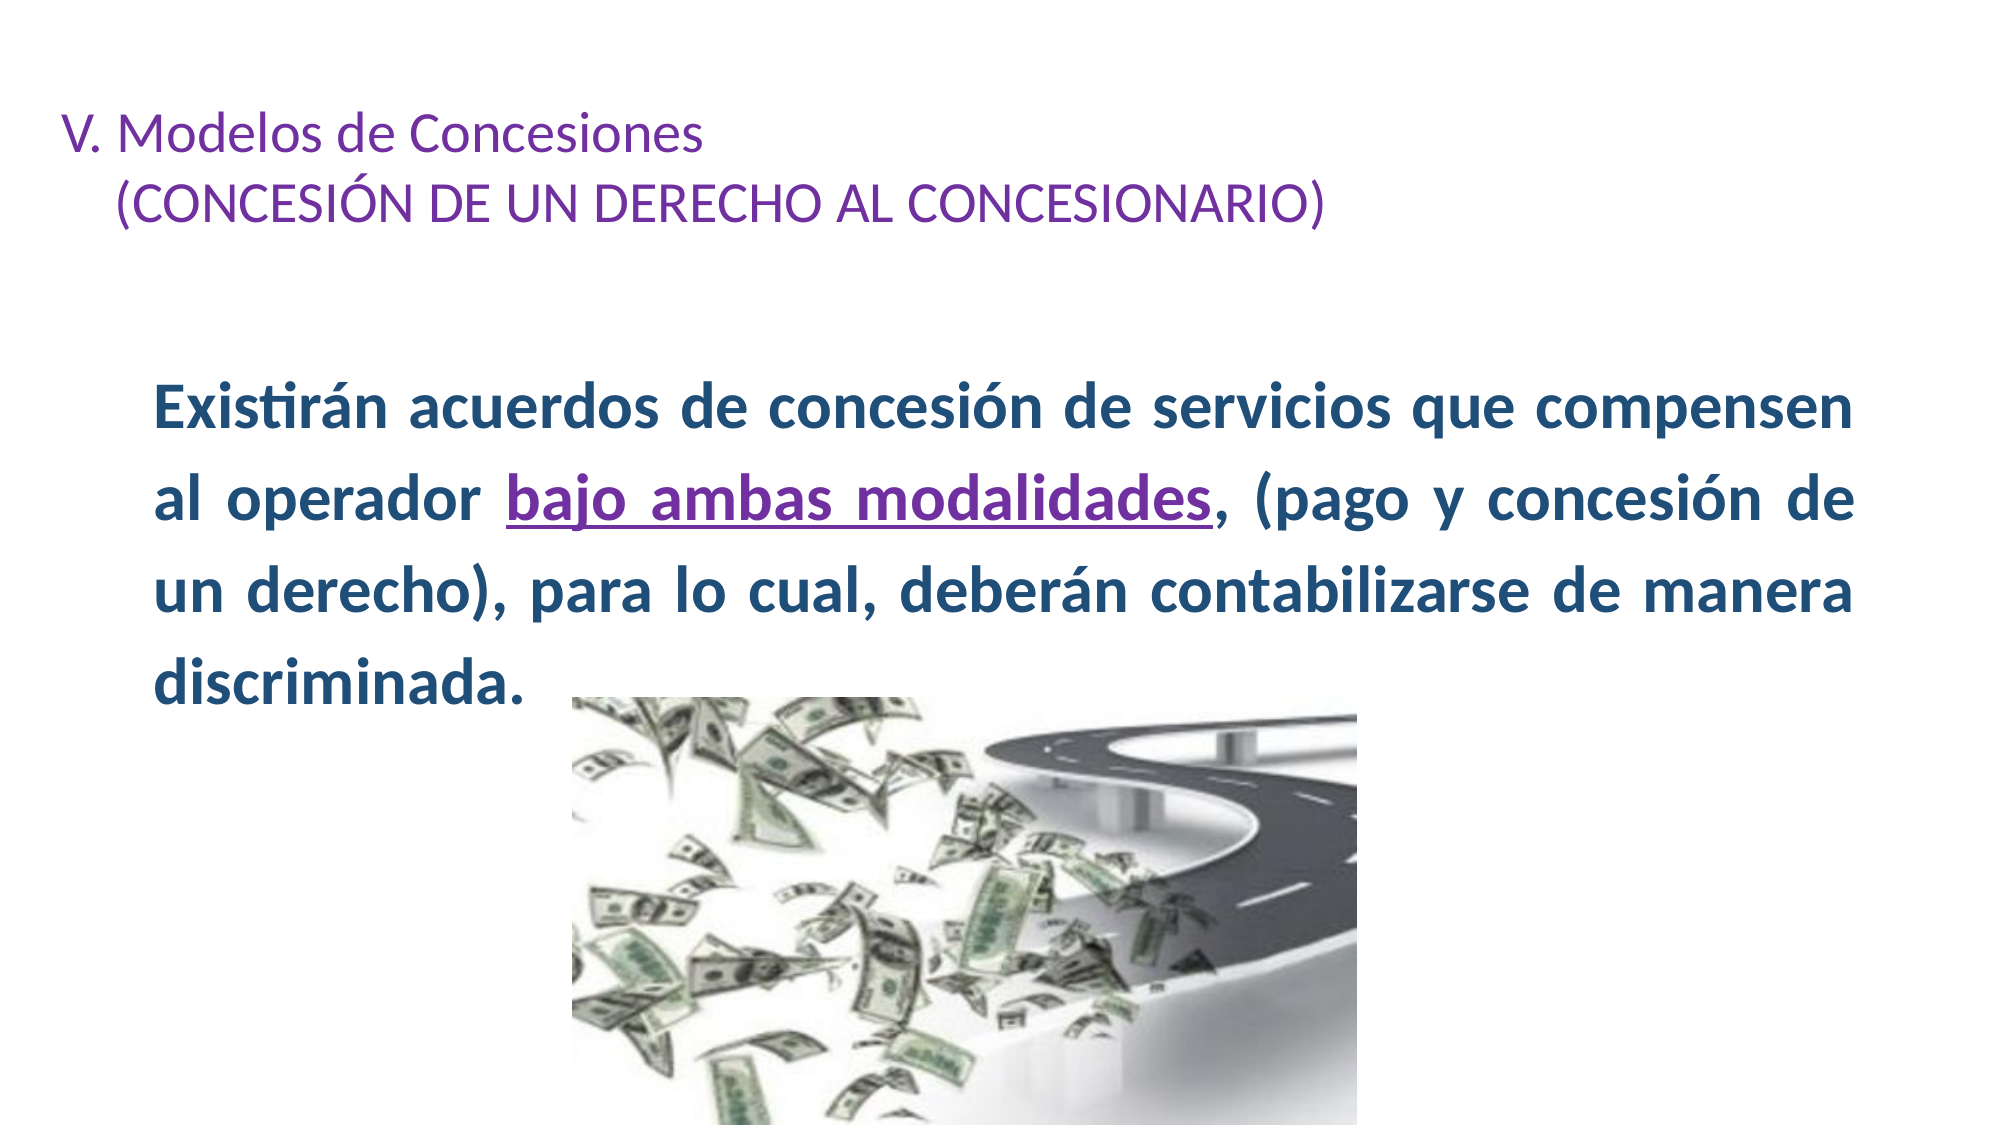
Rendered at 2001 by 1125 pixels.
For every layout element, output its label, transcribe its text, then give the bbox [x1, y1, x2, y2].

picture [572, 697, 1357, 1125]
text_box V. Modelos de Concesiones (CONCESIÓN DE UN DERECHO AL CONCESIONARIO) [46, 87, 1964, 242]
text_box Existirán acuerdos de concesión de servicios que compensen al operador bajo ambas modalidades, (pago y concesión de un derecho), para lo cual, deberán contabilizarse de manera discriminada. [65, 342, 1871, 726]
